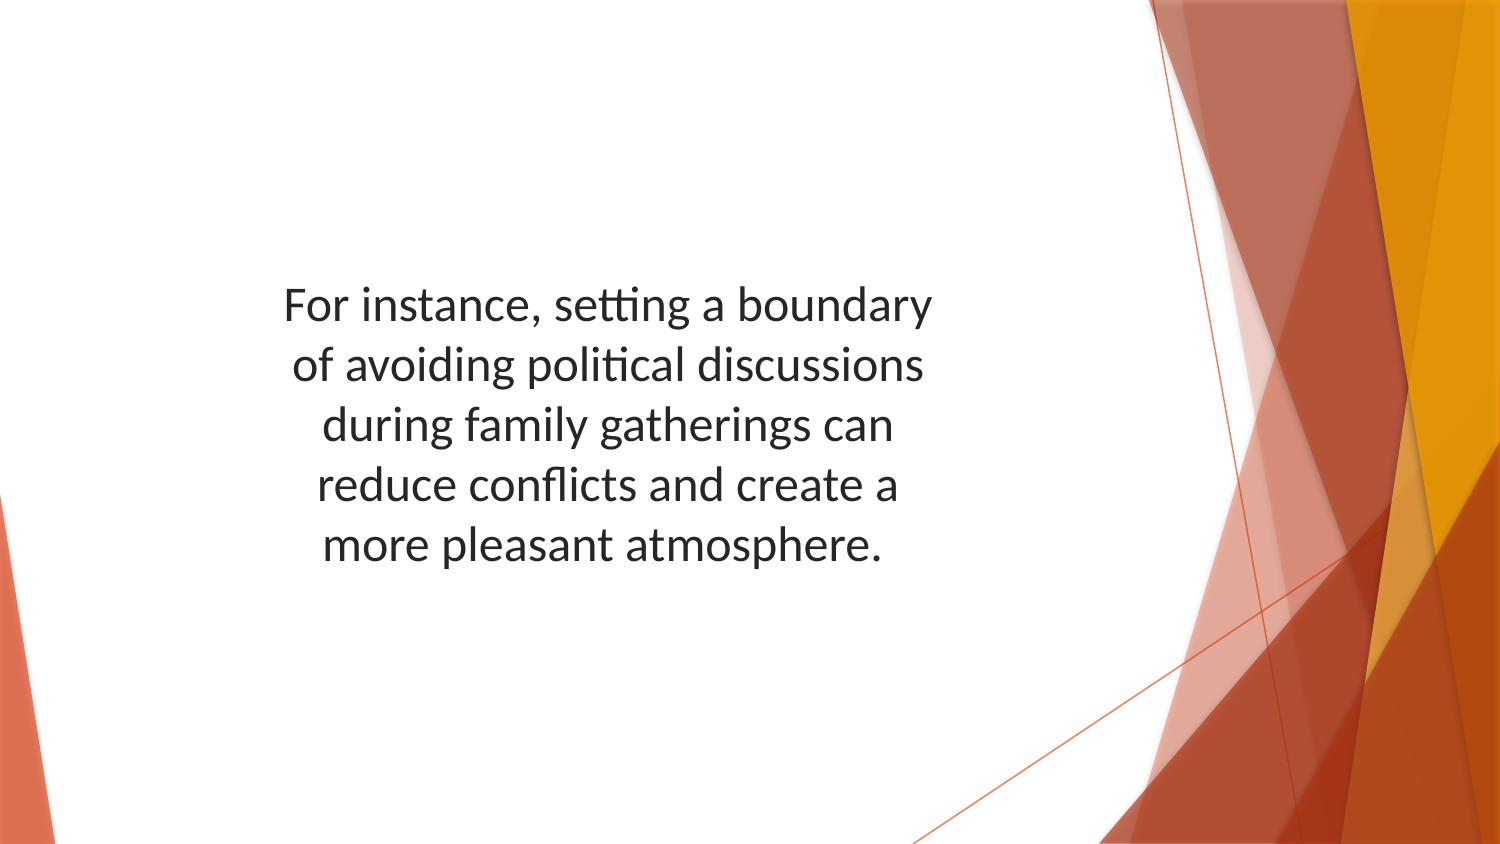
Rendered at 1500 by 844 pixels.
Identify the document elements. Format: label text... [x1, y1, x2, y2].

list For instance, setting a boundary of avoiding political discussions during family gatherings can reduce conflicts and create a more pleasant atmosphere. [265, 114, 951, 729]
